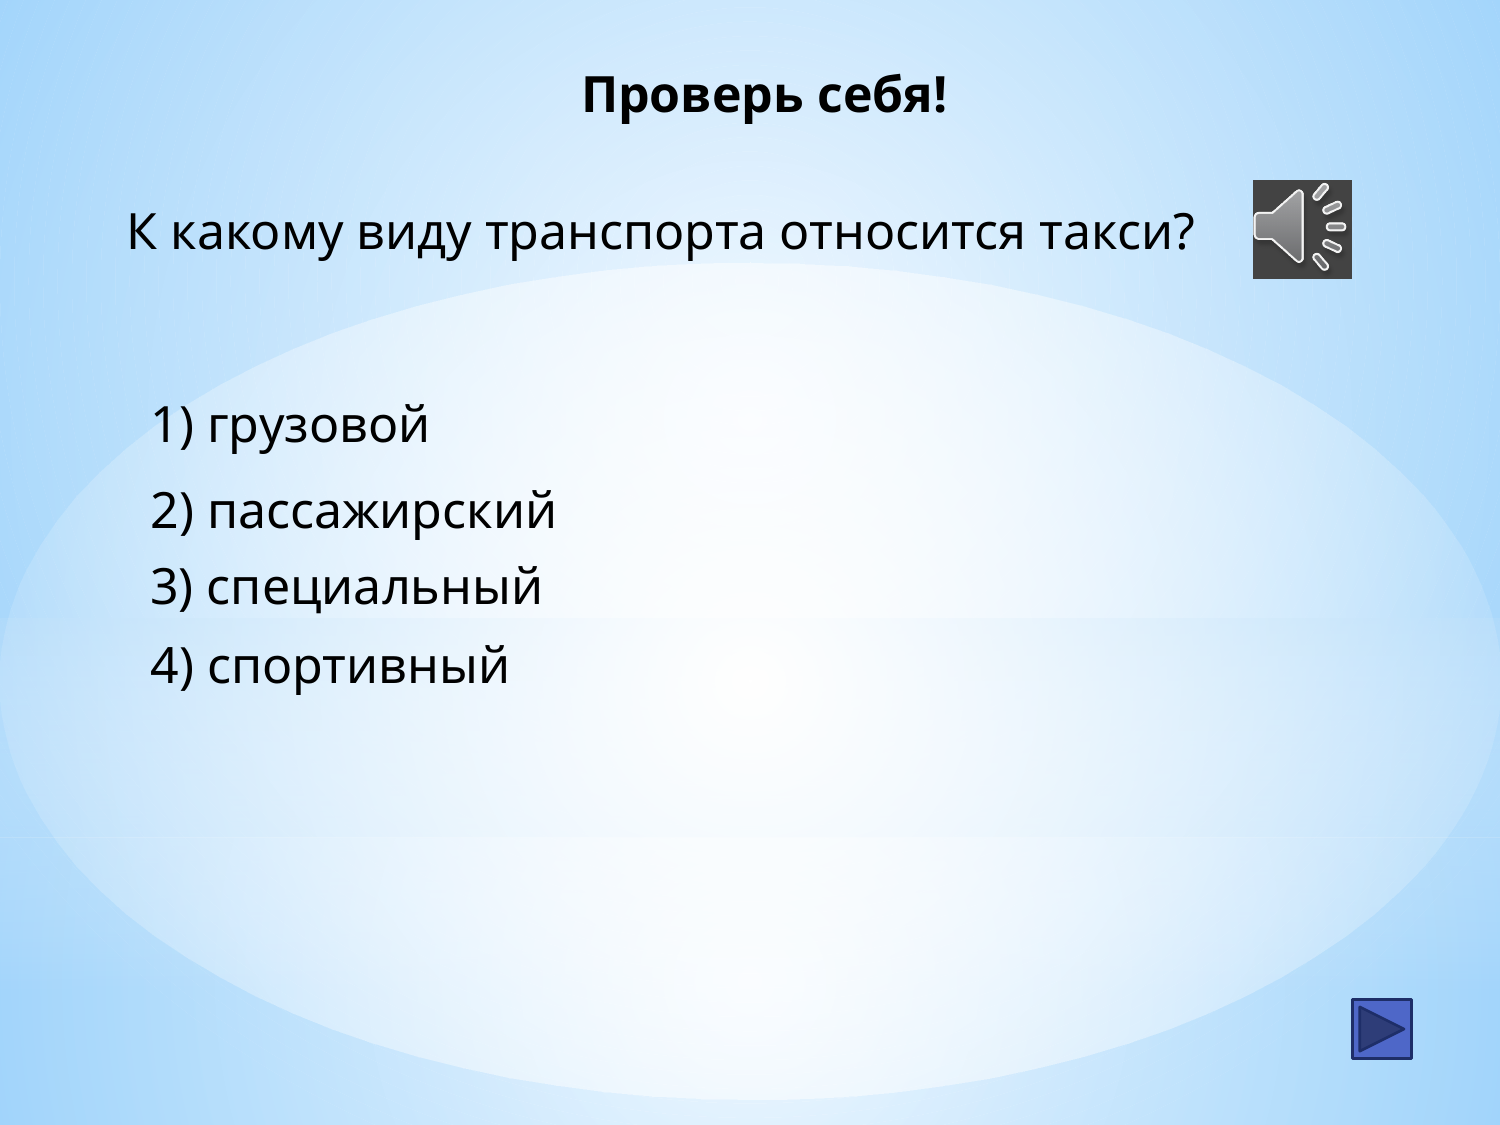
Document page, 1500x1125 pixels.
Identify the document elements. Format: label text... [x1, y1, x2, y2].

text_box 3) специальный [135, 547, 963, 622]
text_box К какому виду транспорта относится такси? [112, 191, 1246, 267]
text_box 2) пассажирский [135, 471, 904, 547]
title Проверь себя! [230, 54, 1299, 149]
picture [1252, 179, 1353, 280]
text_box 1) грузовой [135, 385, 880, 460]
text_box [1351, 998, 1413, 1060]
text_box 4) спортивный [135, 625, 904, 701]
